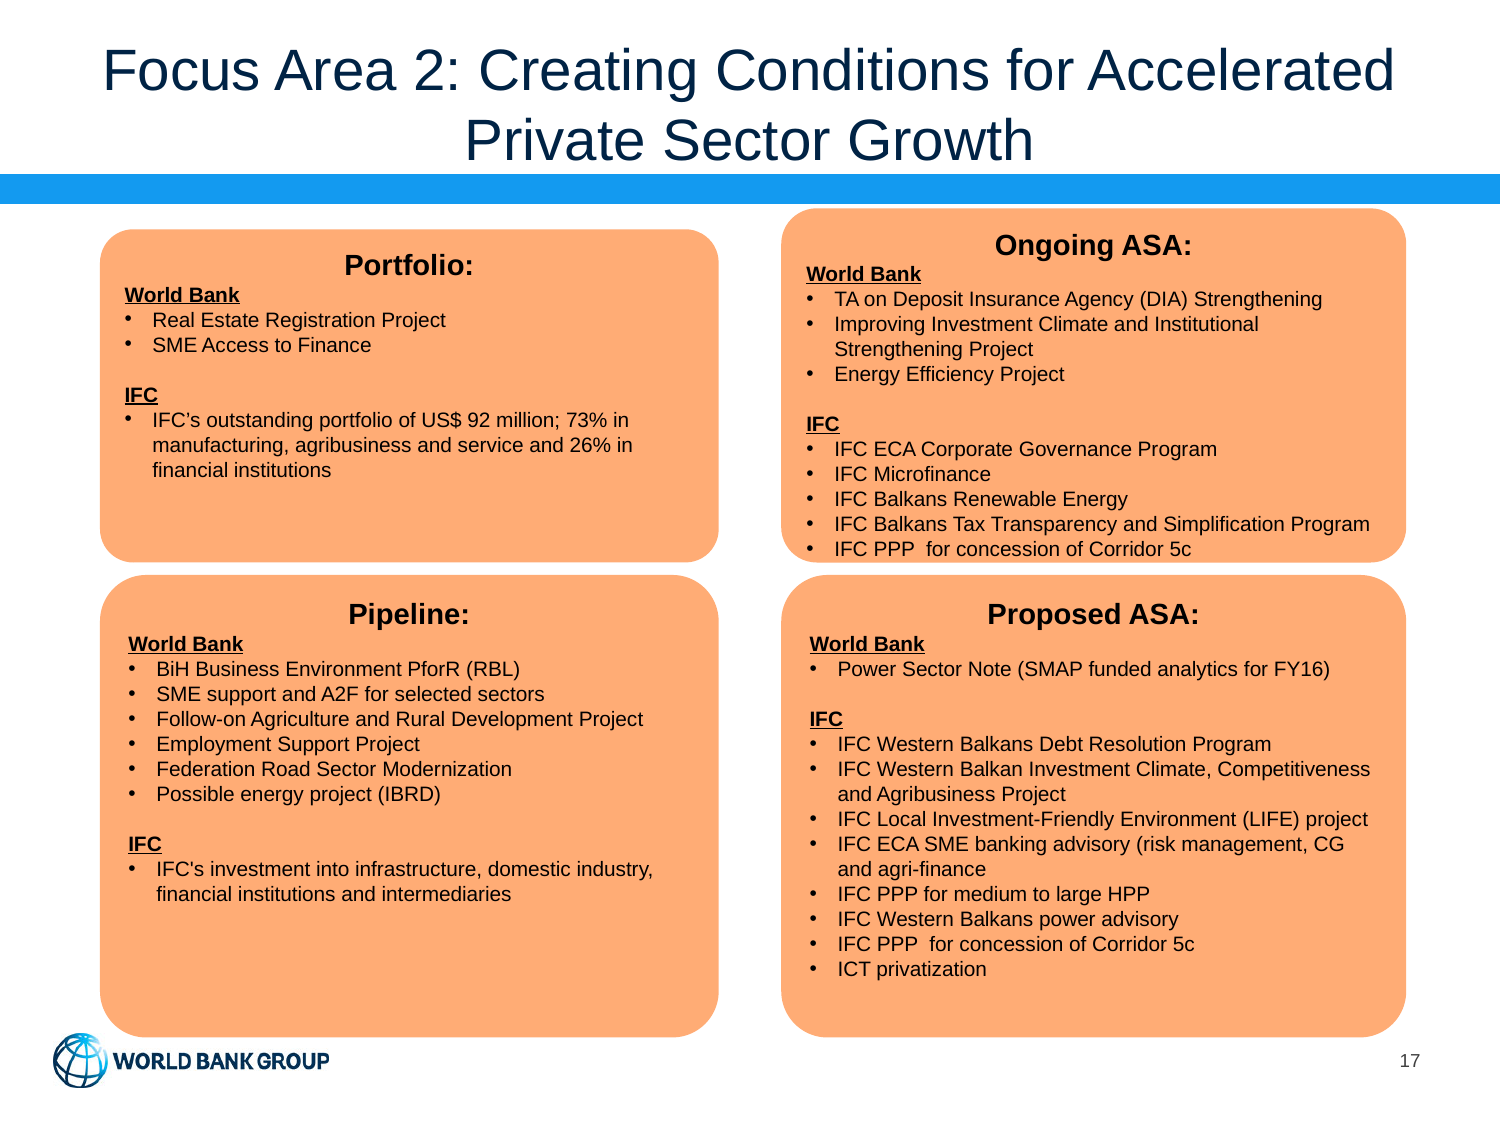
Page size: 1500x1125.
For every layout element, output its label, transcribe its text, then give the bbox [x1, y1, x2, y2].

picture [0, 174, 1500, 204]
text_box Proposed ASA: World Bank Power Sector Note (SMAP funded analytics for FY16) IFC IFC Western Balkans Debt Resolution Program IFC Western Balkan Investment Climate, Competitiveness and Agribusiness Project IFC Local Investment-Friendly Environment (LIFE) project IFC ECA SME banking advisory (risk management, CG and agri-finance IFC PPP for medium to large HPP IFC Western Balkans power advisory IFC PPP for concession of Corridor 5c ICT privatization [779, 572, 1409, 1040]
picture [53, 1033, 329, 1088]
picture [69, 1043, 79, 1050]
text_box Ongoing ASA: World Bank TA on Deposit Insurance Agency (DIA) Strengthening Improving Investment Climate and Institutional Strengthening Project Energy Efficiency Project IFC IFC ECA Corporate Governance Program IFC Microfinance IFC Balkans Renewable Energy IFC Balkans Tax Transparency and Simplification Program IFC PPP for concession of Corridor 5c [779, 206, 1409, 565]
slide_number 17 [1399, 1043, 1447, 1079]
text_box Portfolio: World Bank Real Estate Registration Project SME Access to Finance IFC IFC’s outstanding portfolio of US$ 92 million; 73% in manufacturing, agribusiness and service and 26% in financial institutions [97, 227, 721, 565]
text_box Pipeline: World Bank BiH Business Environment PforR (RBL) SME support and A2F for selected sectors Follow-on Agriculture and Rural Development Project Employment Support Project Federation Road Sector Modernization Possible energy project (IBRD) IFC IFC's investment into infrastructure, domestic industry, financial institutions and intermediaries [97, 572, 721, 1040]
picture [77, 1045, 85, 1055]
title Focus Area 2: Creating Conditions for Accelerated Private Sector Growth [53, 80, 1447, 175]
